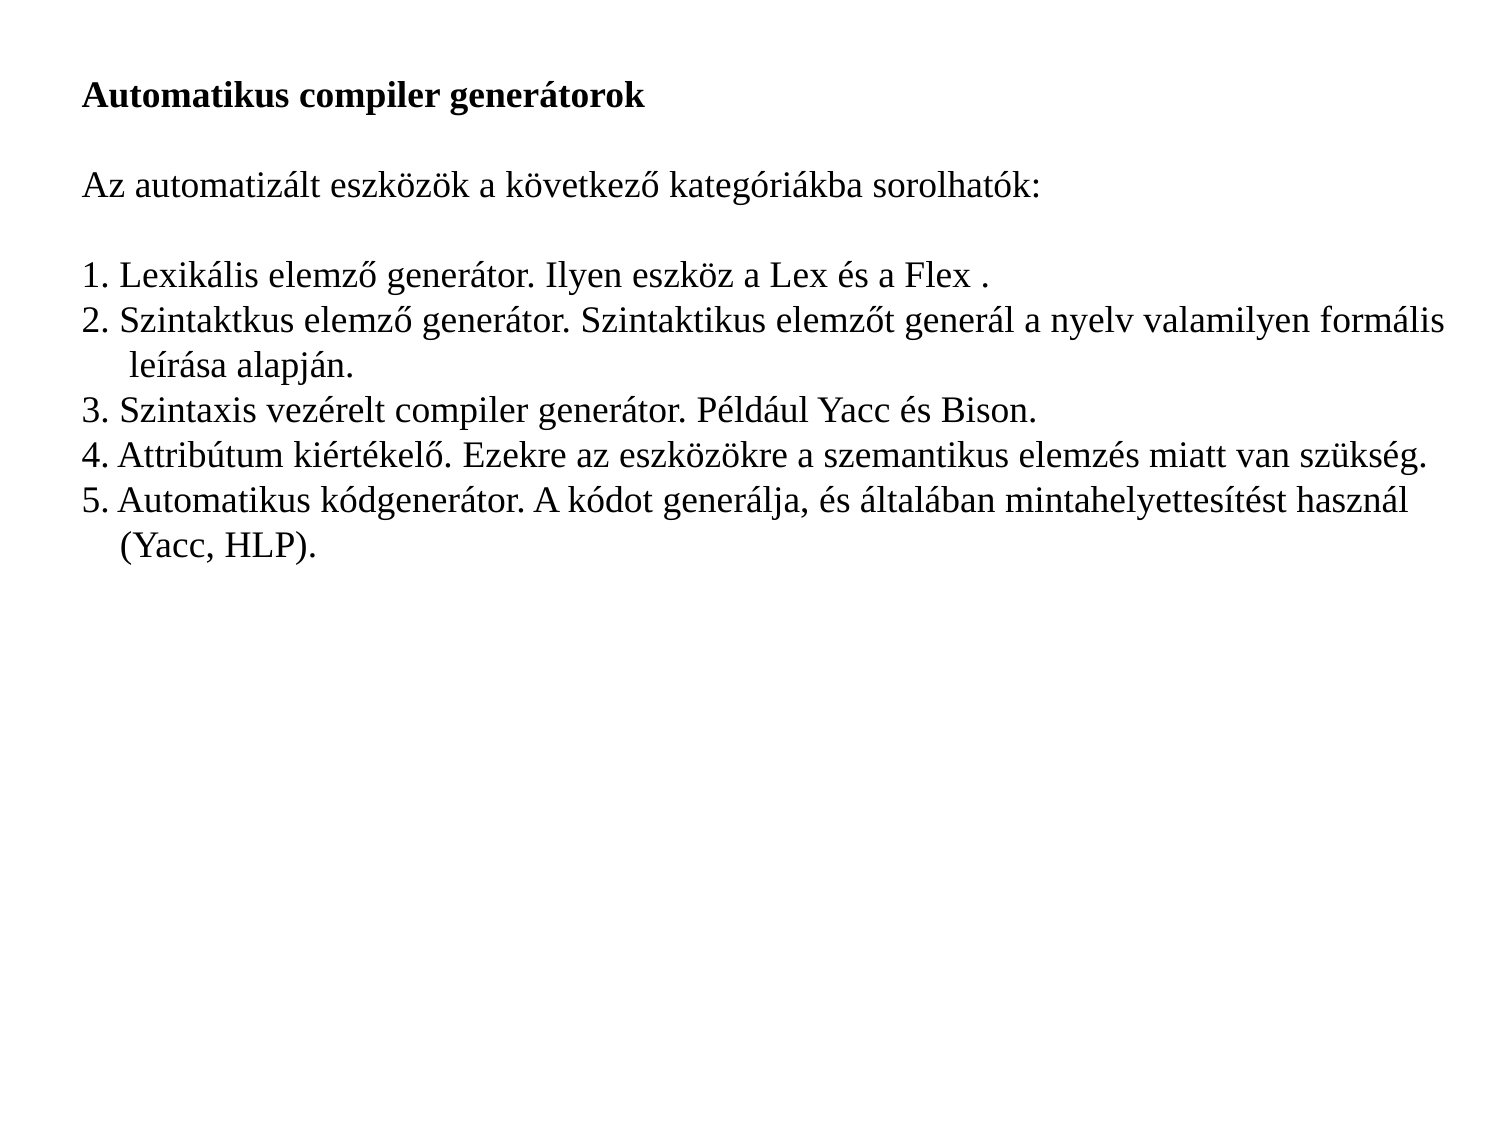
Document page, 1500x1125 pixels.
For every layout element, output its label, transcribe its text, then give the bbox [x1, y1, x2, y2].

text_box Automatikus compiler generátorok Az automatizált eszközök a következő kategóriákba sorolhatók: 1. Lexikális elemző generátor. Ilyen eszköz a Lex és a Flex . 2. Szintaktkus elemző generátor. Szintaktikus elemzőt generál a nyelv valamilyen formális leírása alapján. 3. Szintaxis vezérelt compiler generátor. Például Yacc és Bison. 4. Attribútum kiértékelő. Ezekre az eszközökre a szemantikus elemzés miatt van szükség. 5. Automatikus kódgenerátor. A kódot generálja, és általában mintahelyettesítést használ (Yacc, HLP). [66, 62, 1472, 753]
